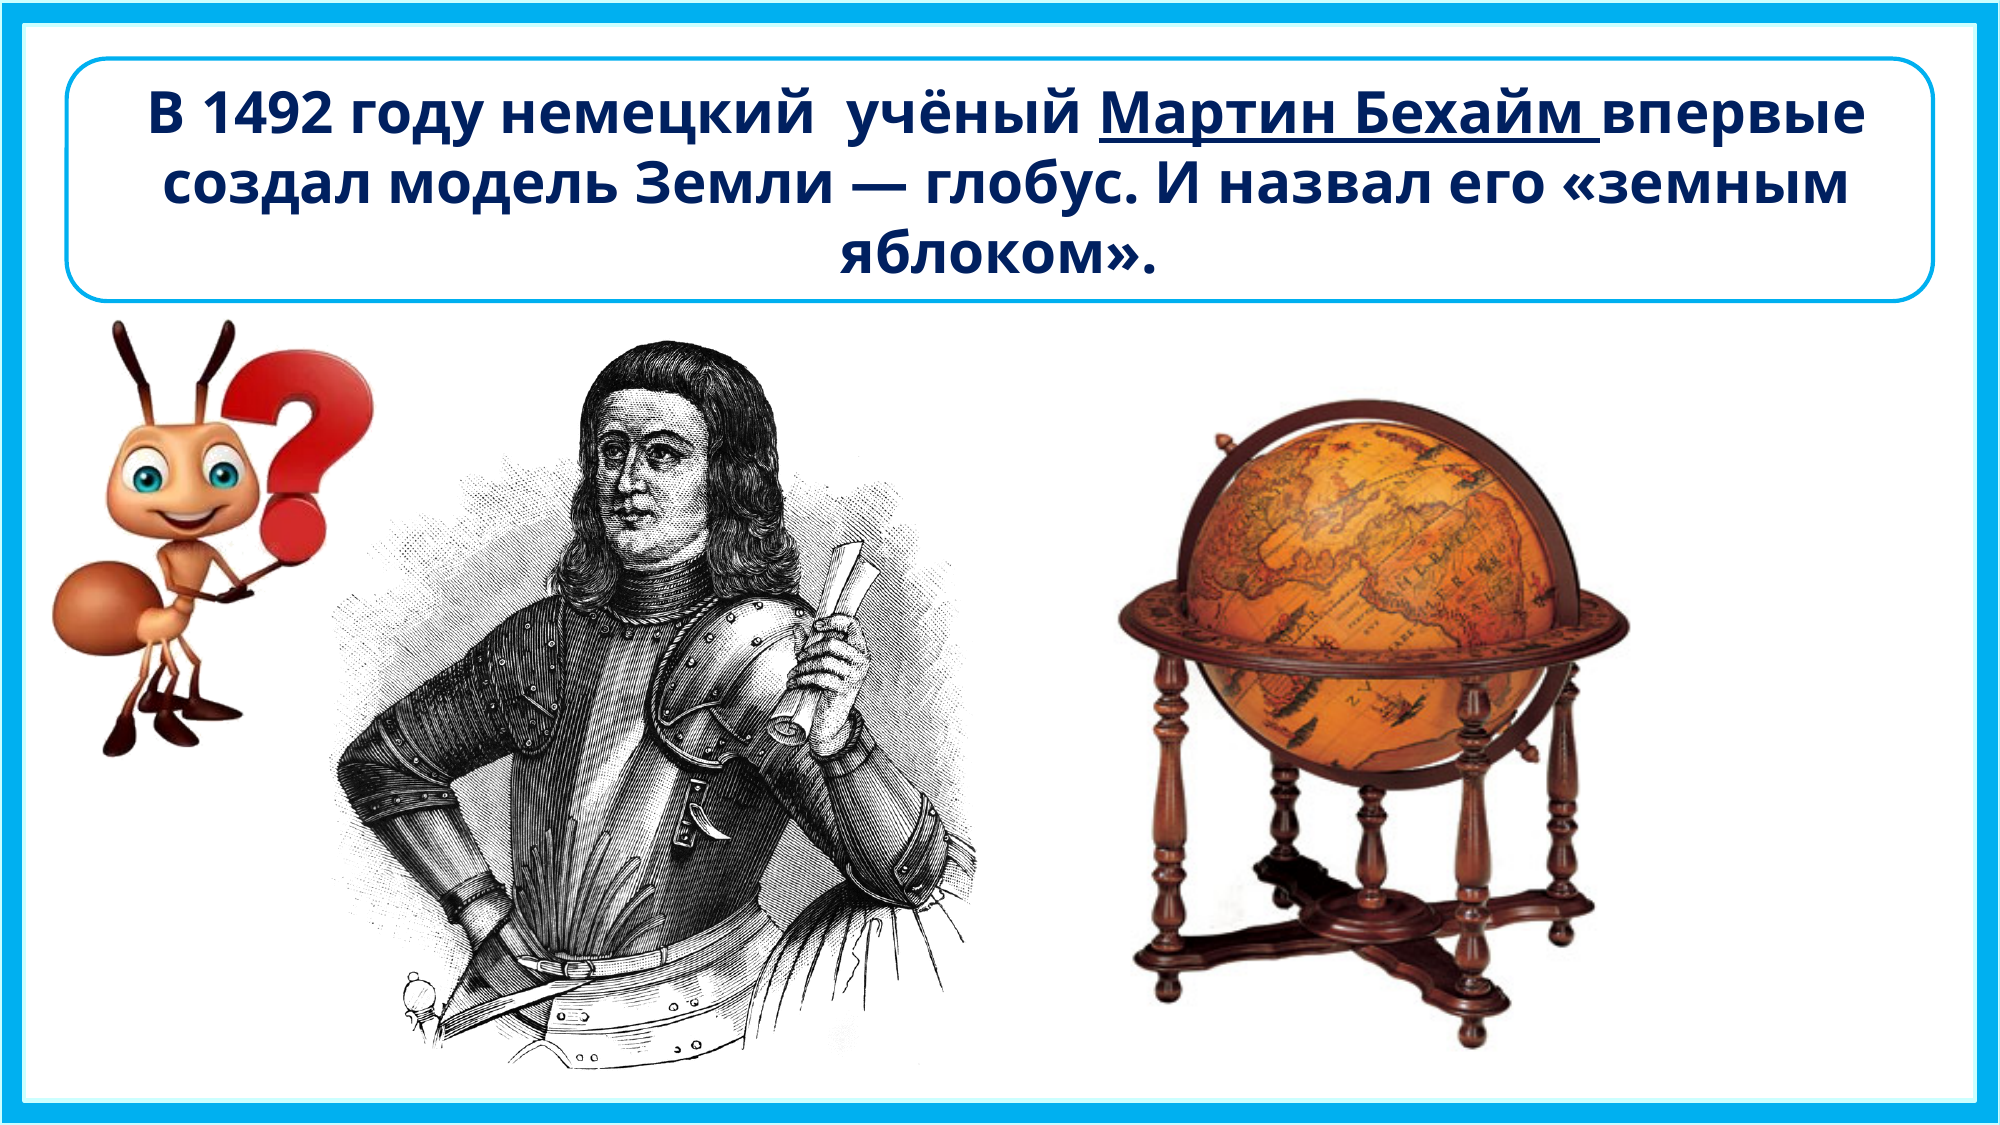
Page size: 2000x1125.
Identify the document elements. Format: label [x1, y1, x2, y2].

picture [1048, 327, 1697, 1082]
picture [88, 292, 410, 298]
text_box [66, 58, 1934, 302]
picture [23, 292, 981, 1071]
